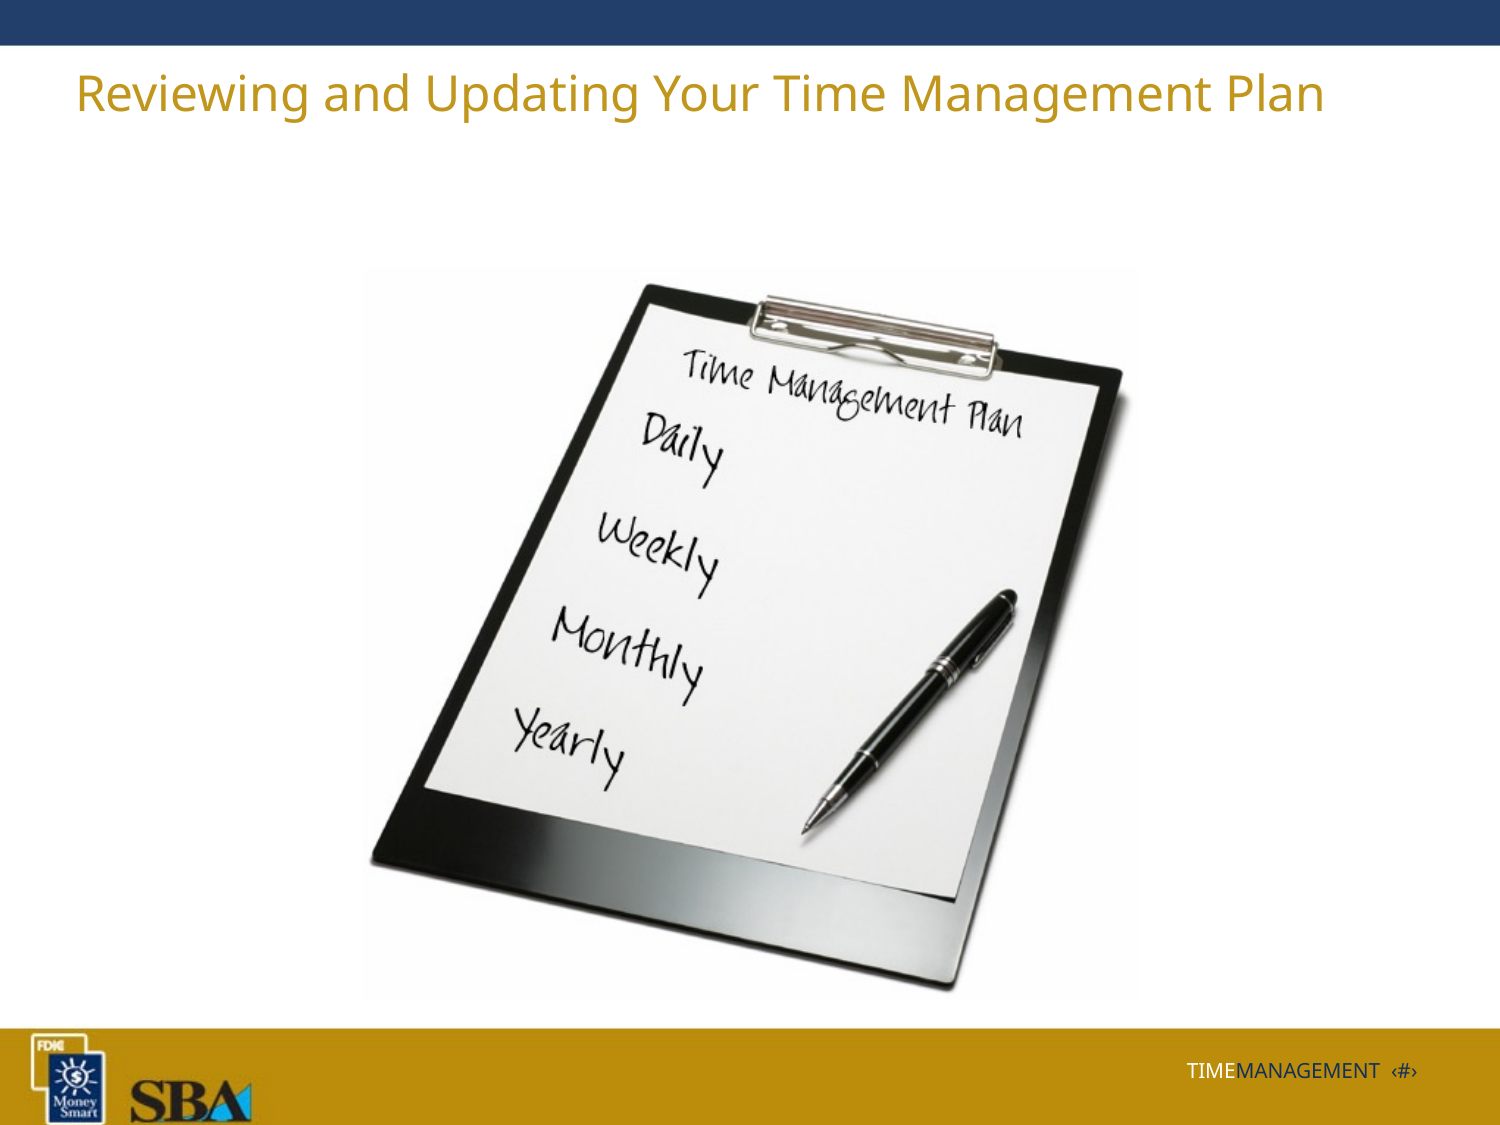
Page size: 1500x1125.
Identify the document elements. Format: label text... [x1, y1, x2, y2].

title Reviewing and Updating Your Time Management Plan [74, 61, 1426, 163]
picture [0, 0, 1500, 1125]
